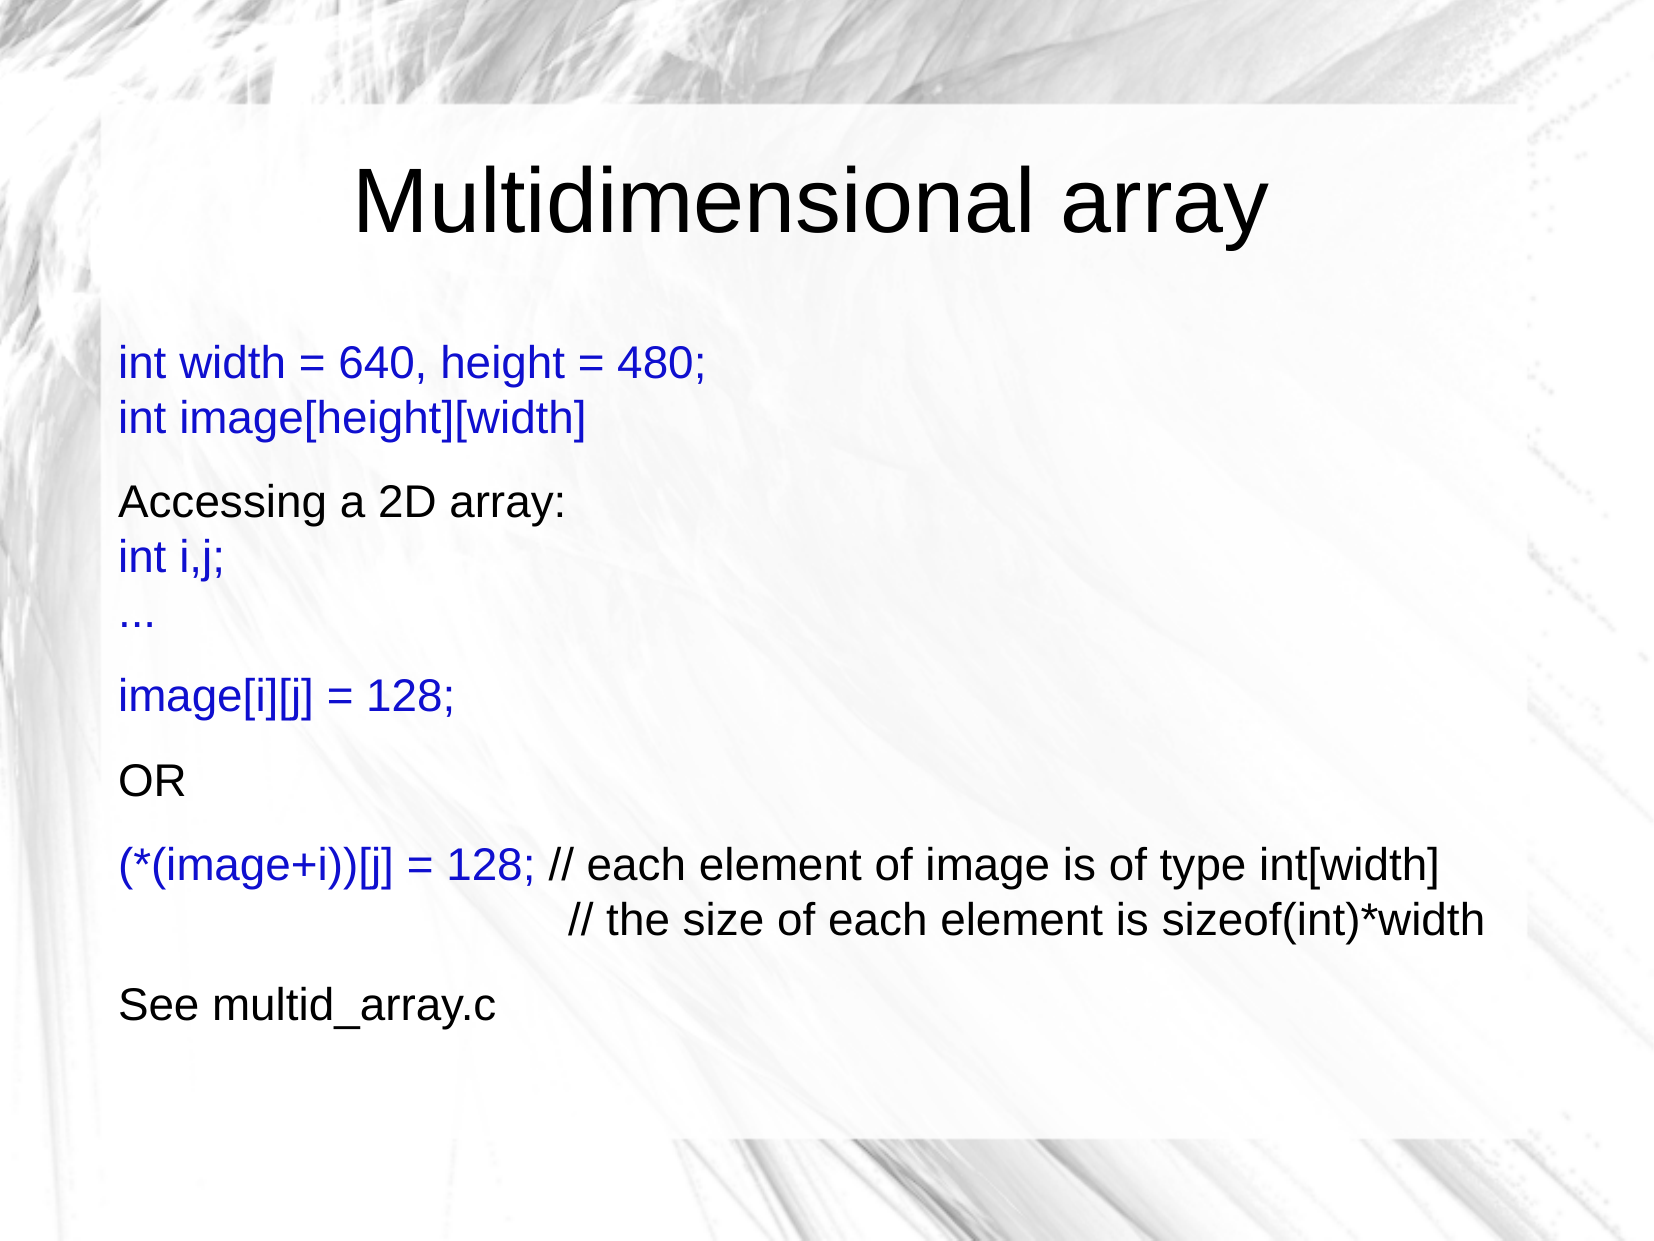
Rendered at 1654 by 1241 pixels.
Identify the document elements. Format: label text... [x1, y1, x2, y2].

title Multidimensional array [118, 93, 1506, 299]
list int width = 640, height = 480; int image[height][width] Accessing a 2D array: int i,j; ... image[i][j] = 128; OR (*(image+i))[j] = 128; // each element of image is of type int[width] // the size of each element is sizeof(int)*width See multid_array.c [118, 332, 1571, 1121]
picture [0, 0, 1654, 1241]
